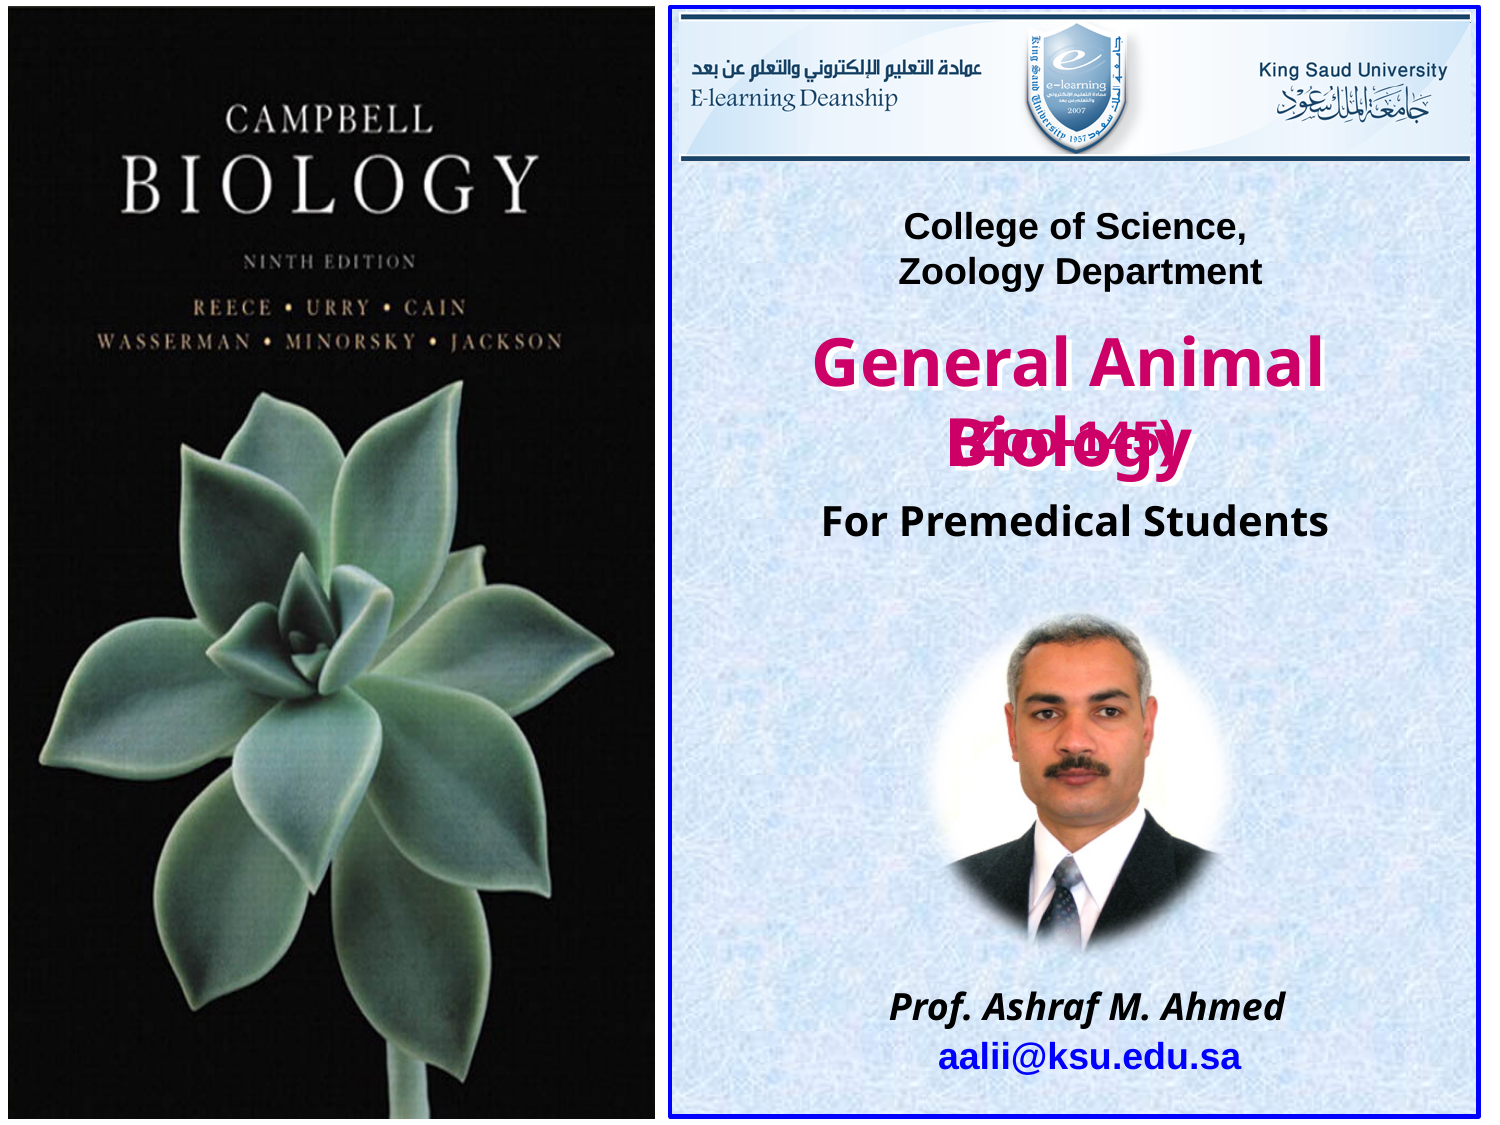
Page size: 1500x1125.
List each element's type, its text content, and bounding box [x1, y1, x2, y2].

text_box (Zoo-145) [915, 399, 1213, 474]
text_box For Premedical Students [762, 487, 1388, 553]
text_box aalii@ksu.edu.sa [890, 1024, 1289, 1085]
text_box Prof. Ashraf M. Ahmed [785, 975, 1389, 1036]
text_box College of Science, Zoology Department [879, 194, 1282, 300]
picture [7, 6, 656, 1120]
text_box [668, 5, 1481, 1119]
picture [679, 12, 1471, 162]
subtitle General Animal Biology [725, 312, 1413, 400]
picture [907, 595, 1251, 963]
